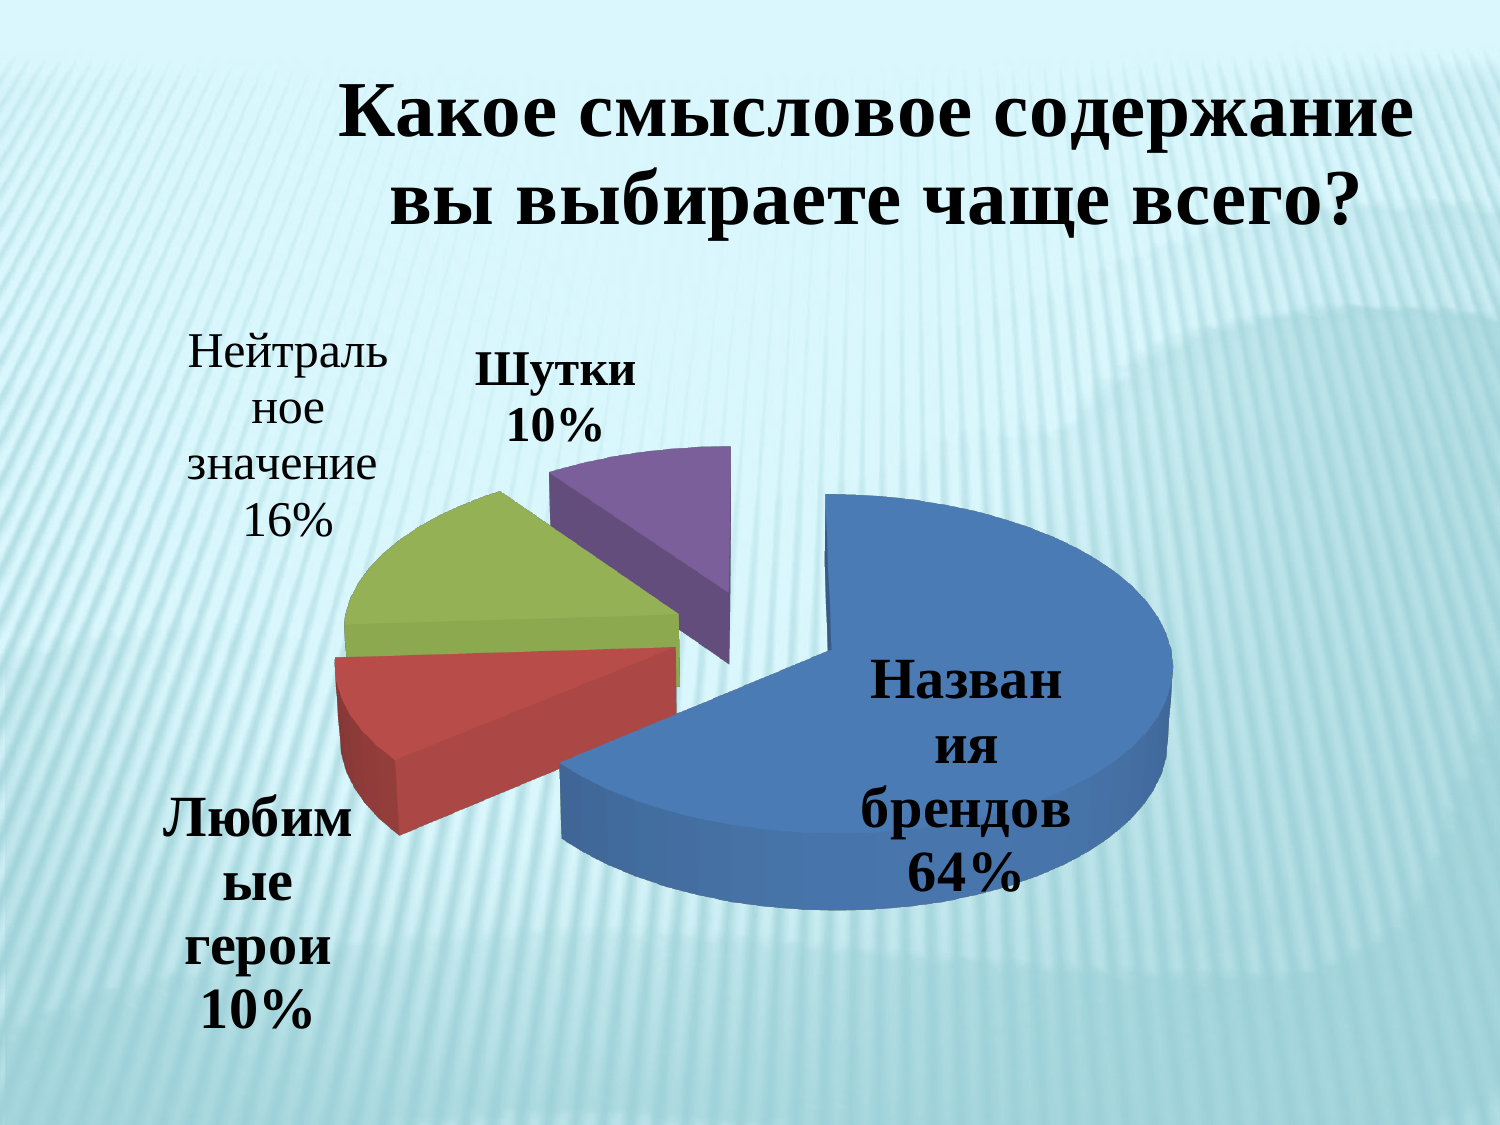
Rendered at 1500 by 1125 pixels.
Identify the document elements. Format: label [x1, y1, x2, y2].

chart [40, 42, 1460, 1083]
